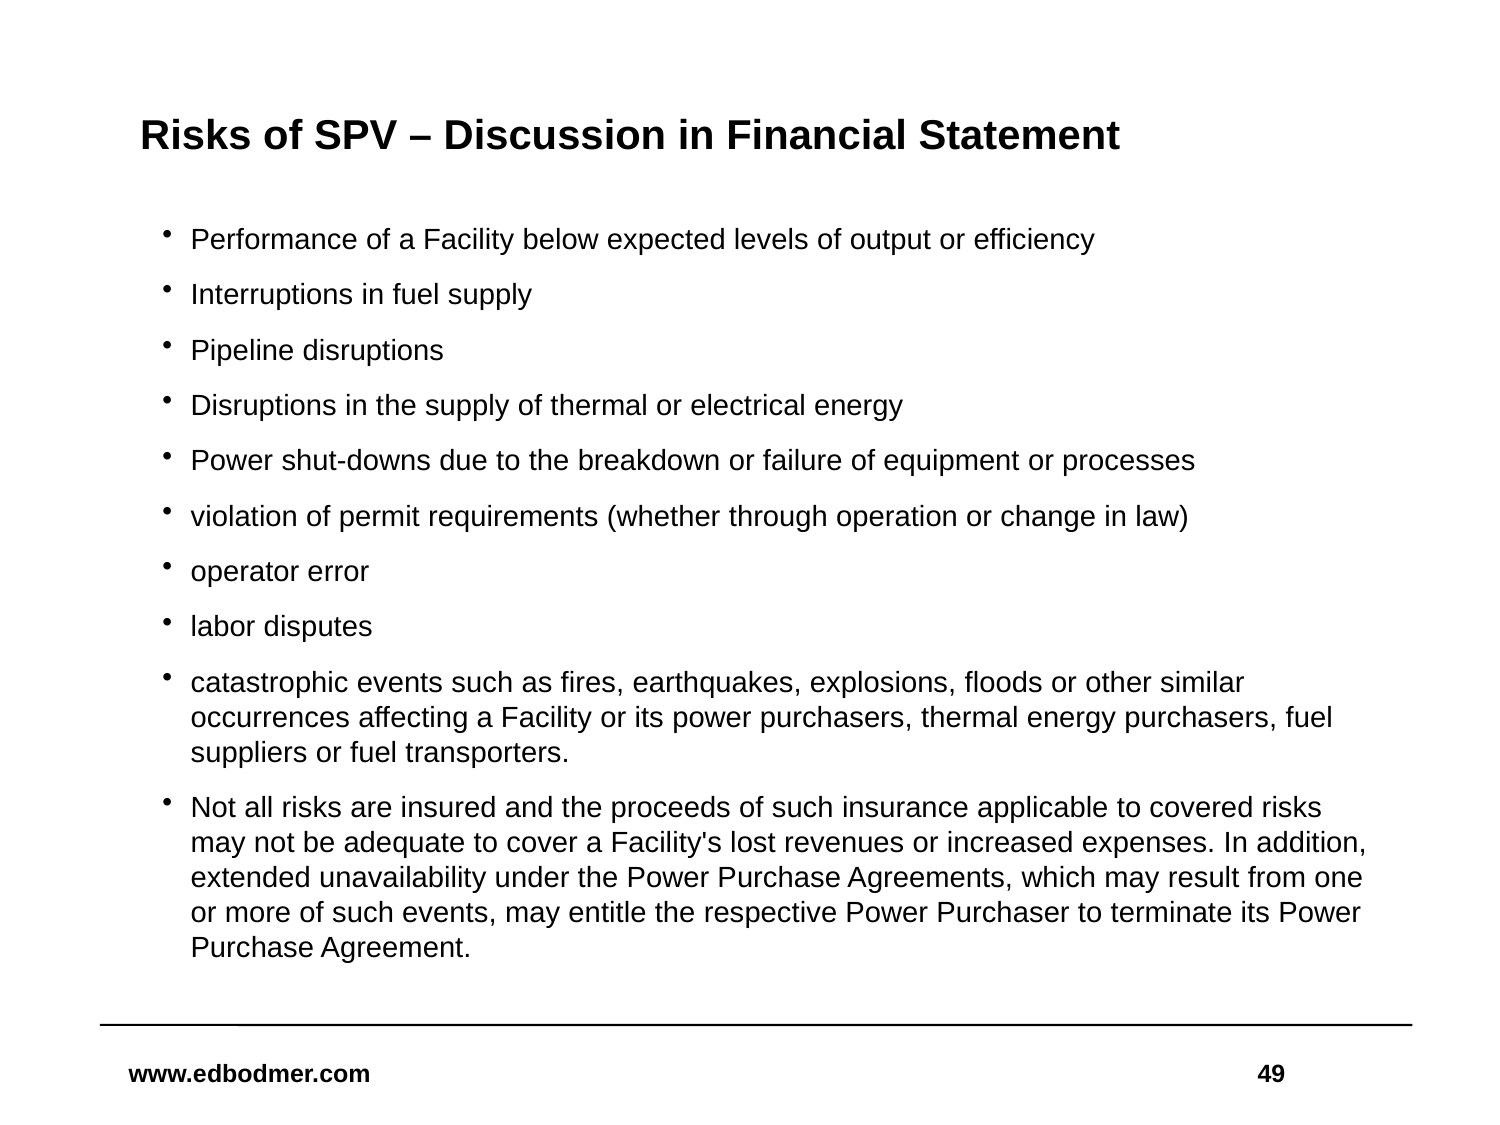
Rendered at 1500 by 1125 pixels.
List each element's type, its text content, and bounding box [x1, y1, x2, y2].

list Performance of a Facility below expected levels of output or efficiency Interruptions in fuel supply Pipeline disruptions Disruptions in the supply of thermal or electrical energy Power shut-downs due to the breakdown or failure of equipment or processes violation of permit requirements (whether through operation or change in law) operator error labor disputes catastrophic events such as fires, earthquakes, explosions, floods or other similar occurrences affecting a Facility or its power purchasers, thermal energy purchasers, fuel suppliers or fuel transporters. Not all risks are insured and the proceeds of such insurance applicable to covered risks may not be adequate to cover a Facility's lost revenues or increased expenses. In addition, extended unavailability under the Power Purchase Agreements, which may result from one or more of such events, may entitle the respective Power Purchaser to terminate its Power Purchase Agreement. [137, 212, 1388, 1000]
title Risks of SPV – Discussion in Financial Statement [125, 99, 1288, 225]
